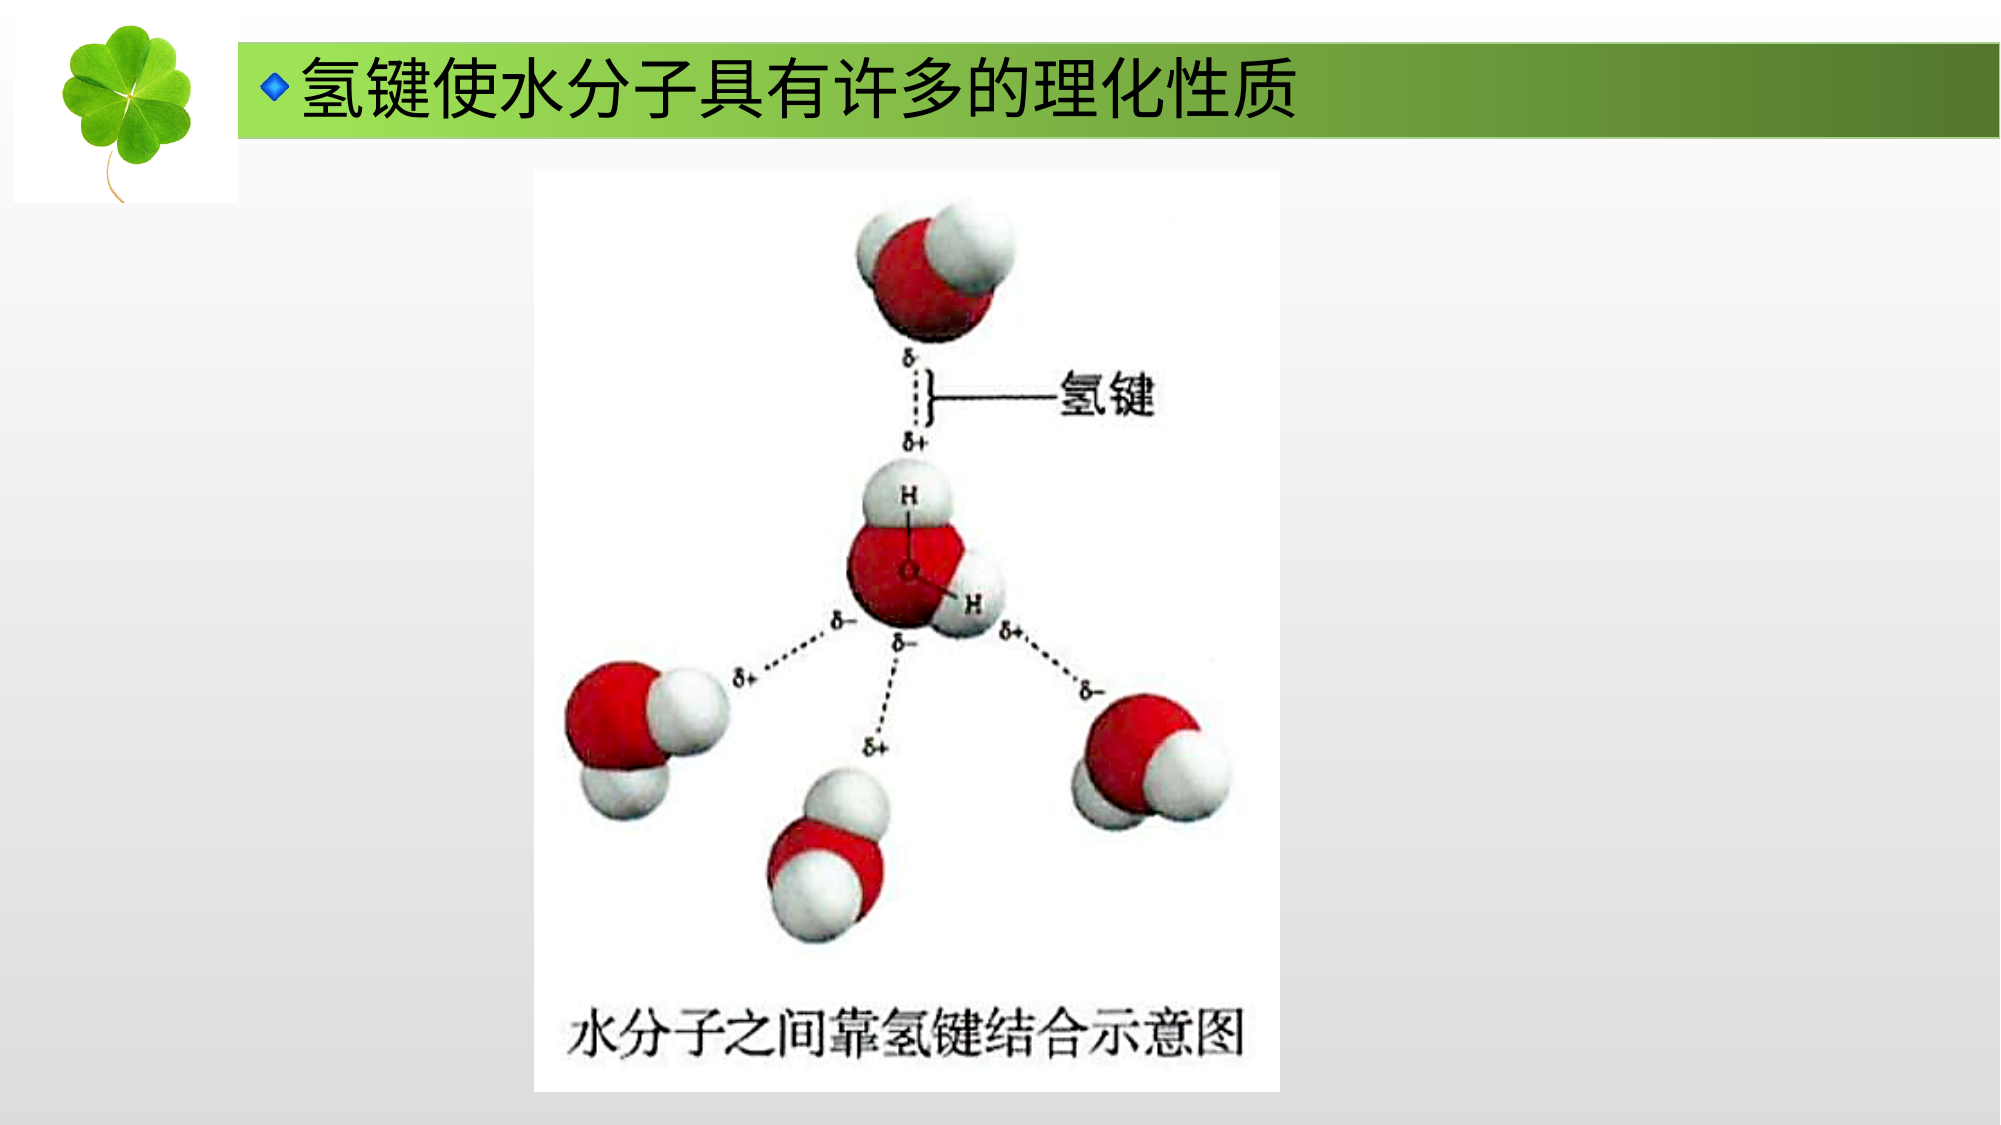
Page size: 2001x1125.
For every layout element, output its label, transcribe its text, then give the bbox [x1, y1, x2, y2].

picture [14, 0, 238, 203]
text_box 氢键使水分子具有许多的理化性质 [237, 39, 1315, 135]
picture [534, 169, 1280, 1092]
picture [251, 63, 299, 111]
